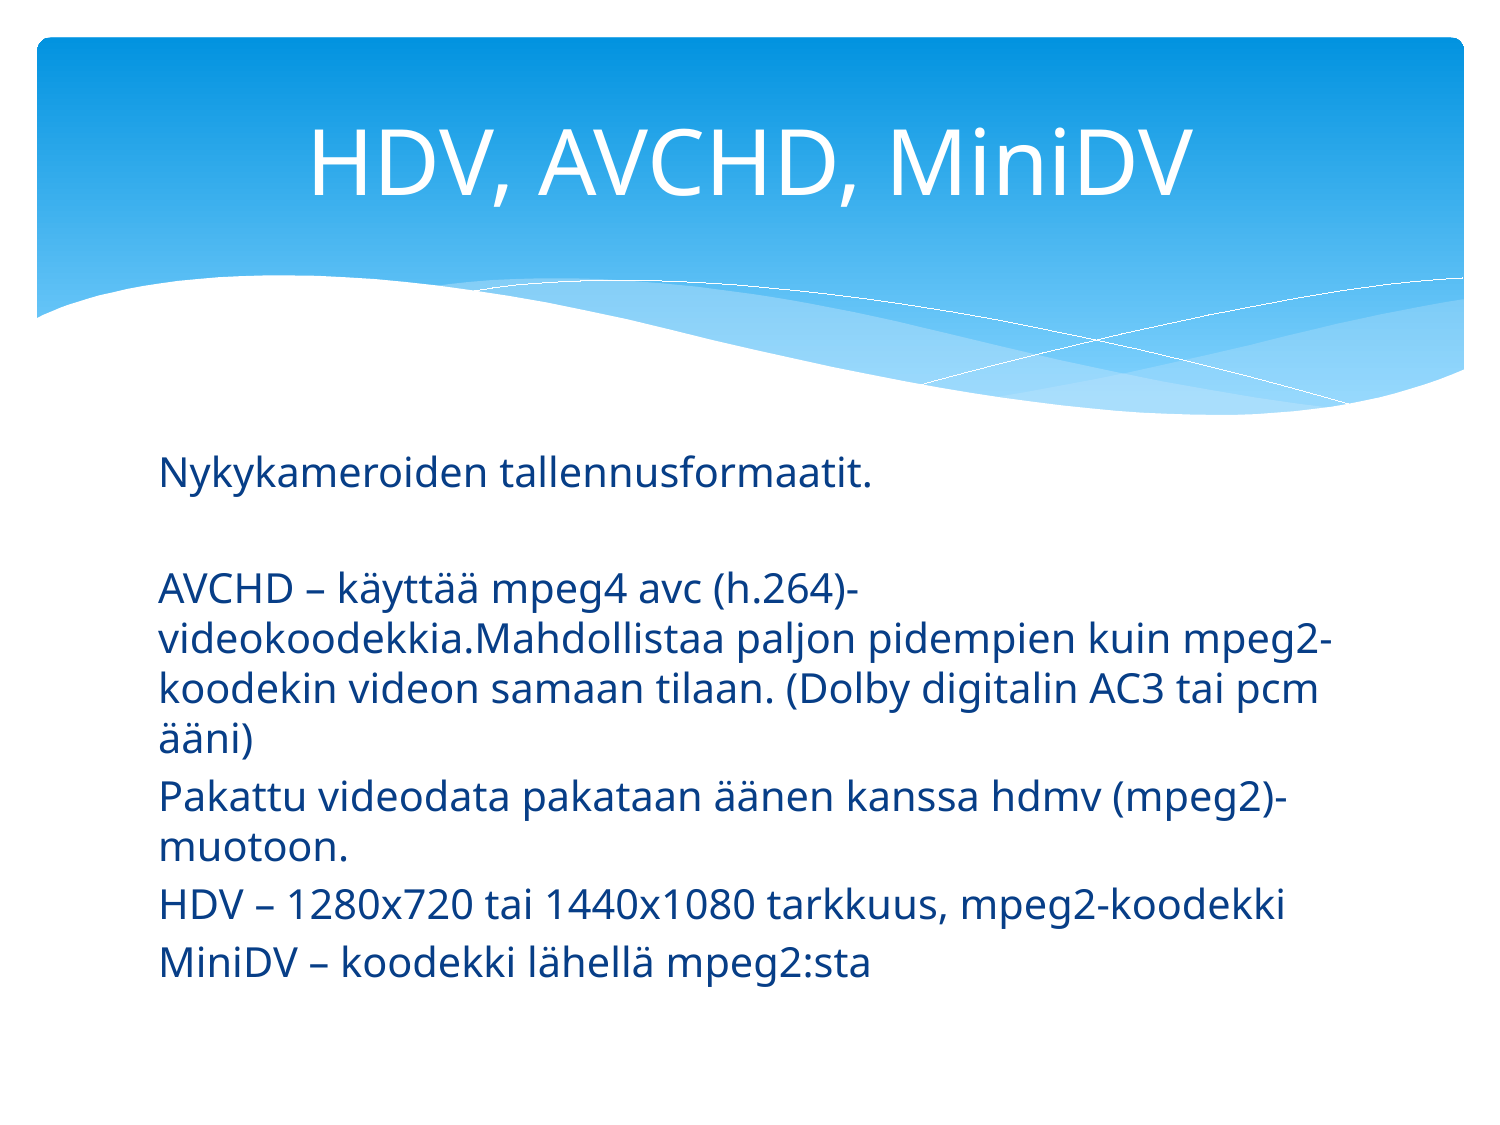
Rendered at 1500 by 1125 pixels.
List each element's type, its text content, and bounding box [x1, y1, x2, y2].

list Nykykameroiden tallennusformaatit. AVCHD – käyttää mpeg4 avc (h.264)-videokoodekkia.Mahdollistaa paljon pidempien kuin mpeg2-koodekin videon samaan tilaan. (Dolby digitalin AC3 tai pcm ääni) Pakattu videodata pakataan äänen kanssa hdmv (mpeg2)-muotoon. HDV – 1280x720 tai 1440x1080 tarkkuus, mpeg2-koodekki MiniDV – koodekki lähellä mpeg2:sta [143, 438, 1359, 1005]
title HDV, AVCHD, MiniDV [75, 55, 1425, 261]
